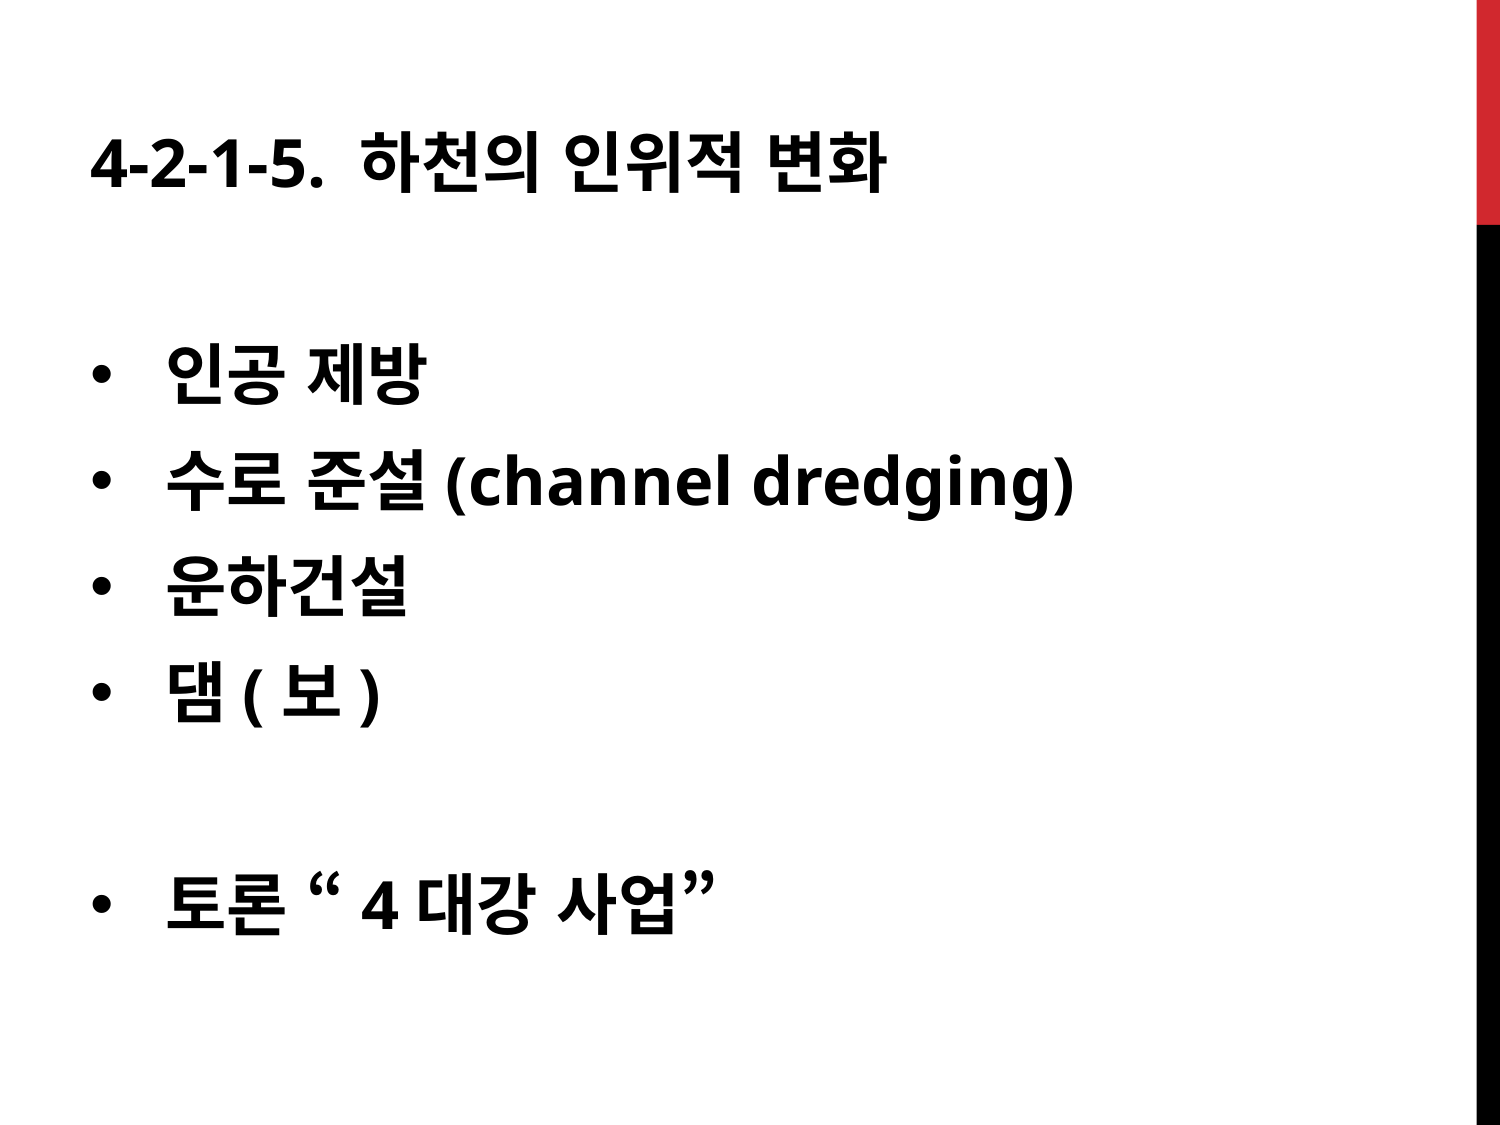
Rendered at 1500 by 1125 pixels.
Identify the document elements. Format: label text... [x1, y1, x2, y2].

list 4-2-1-5. 하천의 인위적 변화 인공 제방 수로 준설(channel dredging) 운하건설 댐(보) 토론 “4대강 사업” [75, 113, 1325, 1005]
